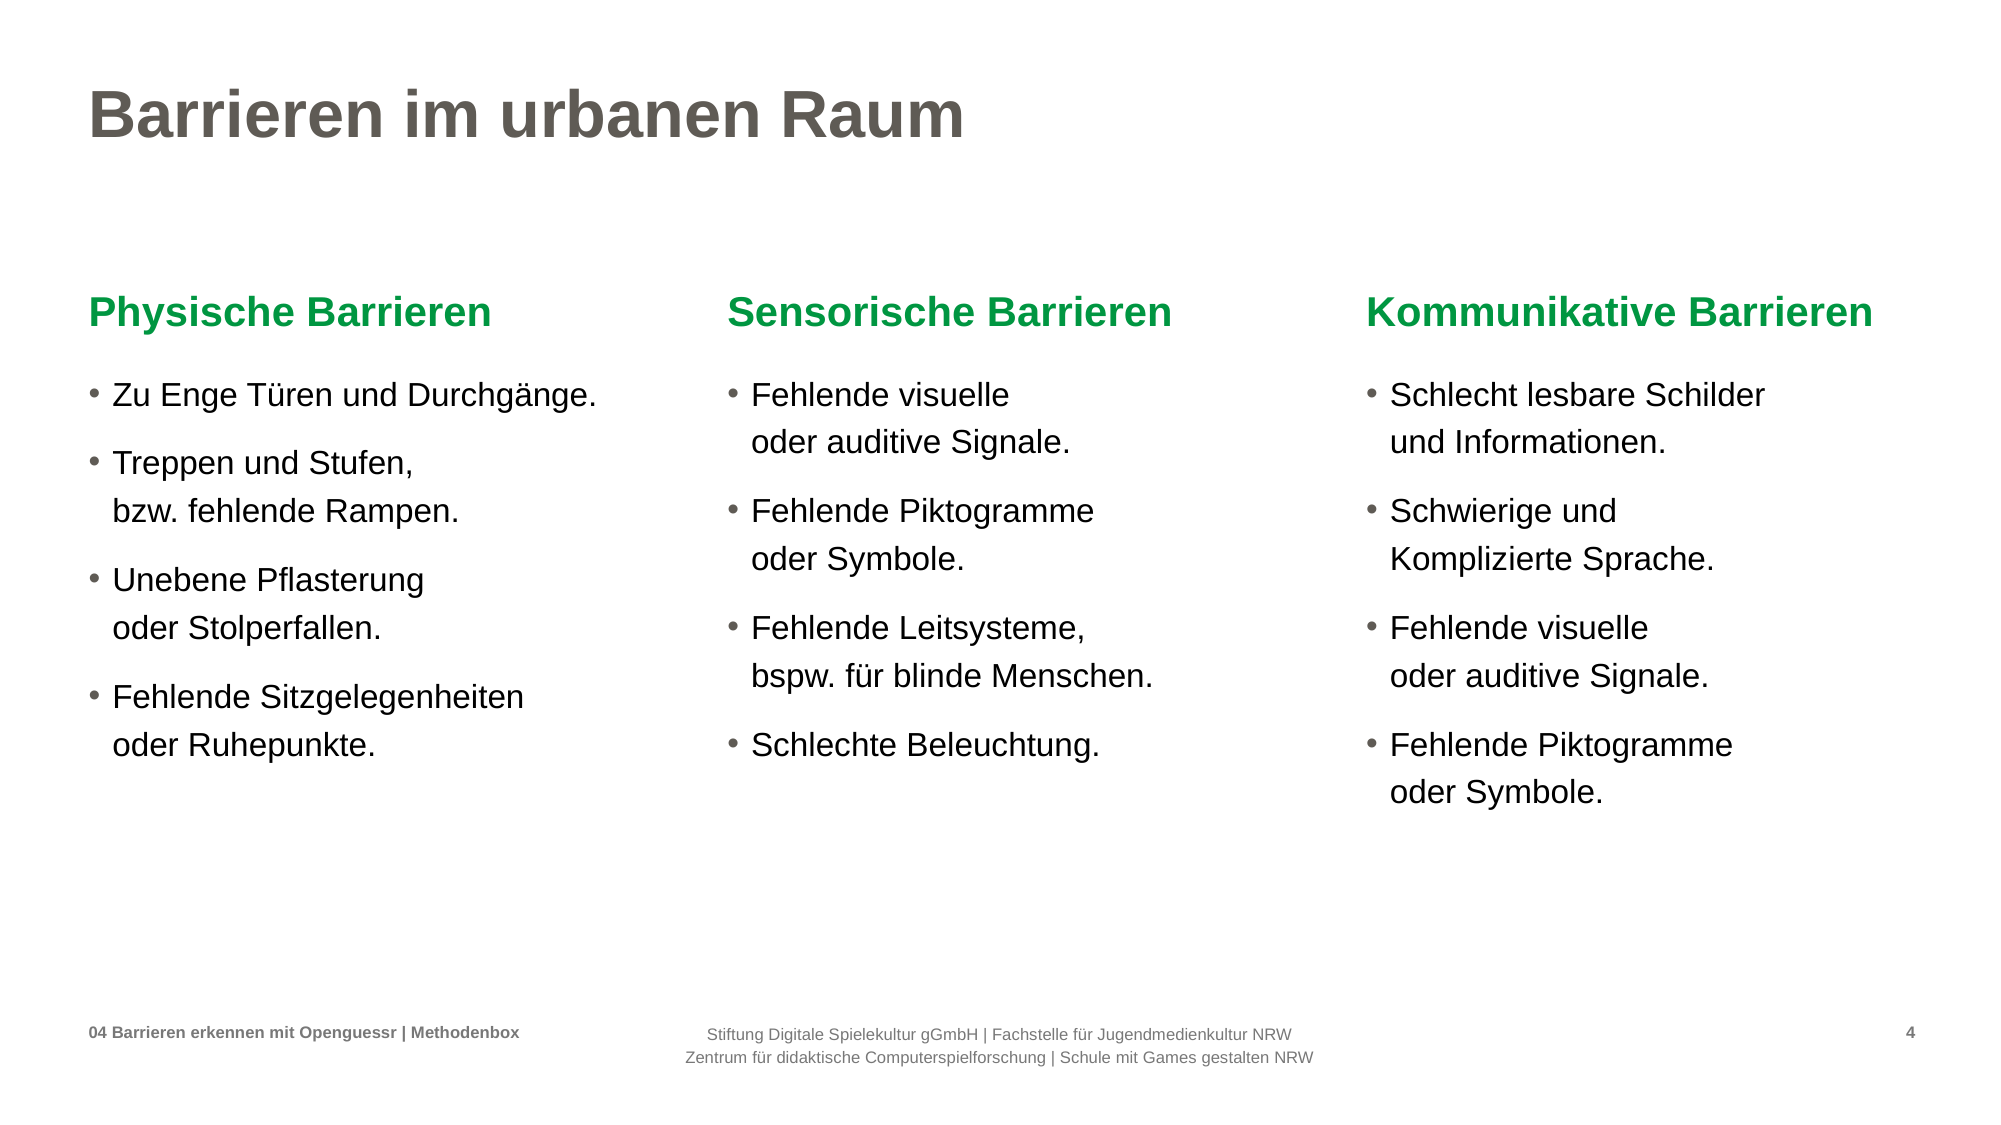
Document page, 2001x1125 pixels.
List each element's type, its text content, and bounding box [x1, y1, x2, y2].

list Sensorische Barrieren [727, 274, 1277, 339]
list Zu Enge Türen und Durchgänge. Treppen und Stufen, bzw. fehlende Rampen. Unebene Pflasterung oder Stolperfallen. Fehlende Sitzgelegenheiten oder Ruhepunkte. [88, 364, 638, 965]
list Fehlende visuelle oder auditive Signale. Fehlende Piktogramme oder Symbole. Fehlende Leitsysteme, bspw. für blinde Menschen. Schlechte Beleuchtung. [727, 364, 1277, 965]
list Kommunikative Barrieren [1366, 274, 1916, 339]
footer 04 Barrieren erkennen mit Openguessr | Methodenbox [88, 1021, 532, 1081]
slide_number 4 [1820, 1021, 1916, 1081]
list Schlecht lesbare Schilder und Informationen. Schwierige und Komplizierte Sprache. Fehlende visuelle oder auditive Signale. Fehlende Piktogramme oder Symbole. [1366, 364, 1916, 965]
title Barrieren im urbanen Raum [88, 79, 1916, 228]
list Physische Barrieren [88, 274, 638, 339]
